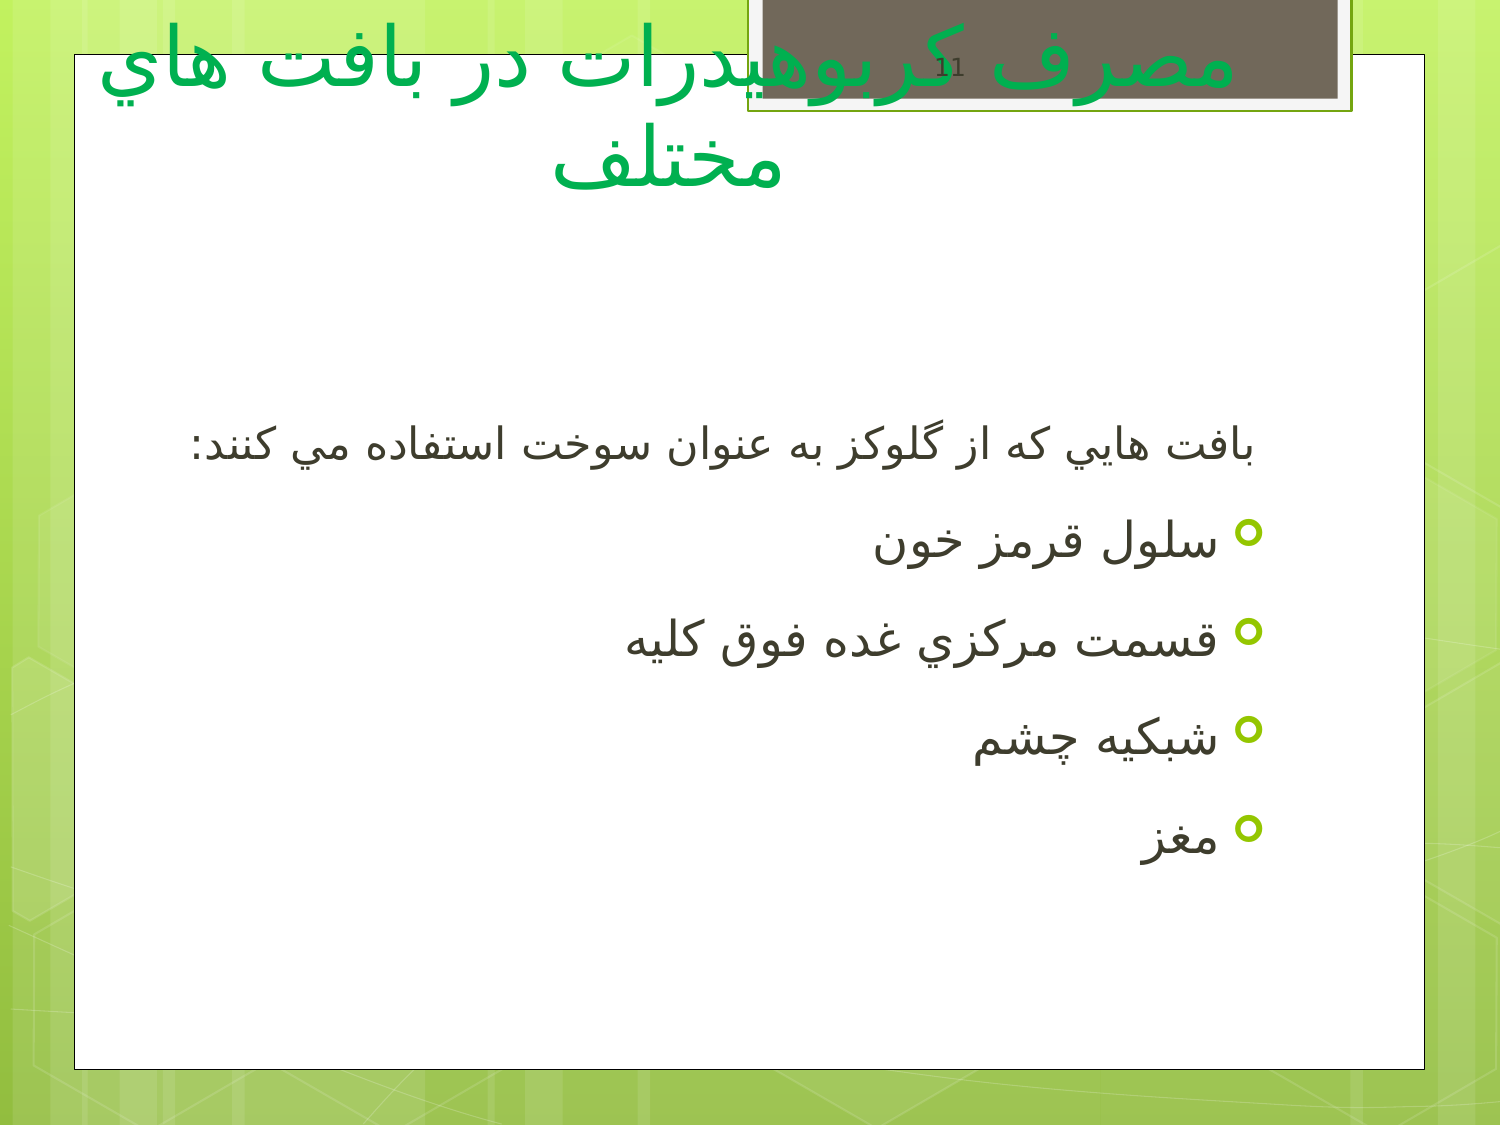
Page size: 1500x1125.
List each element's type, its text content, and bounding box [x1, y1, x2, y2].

title مصرف كربوهيدرات در بافت هاي مختلف [75, 52, 1263, 211]
list بافت هايي كه از گلوكز به عنوان سوخت استفاده مي كنند: سلول قرمز خون قسمت مركزي غده فوق كليه شبكيه چشم مغز [171, 381, 1283, 957]
slide_number 11 [762, 36, 982, 97]
